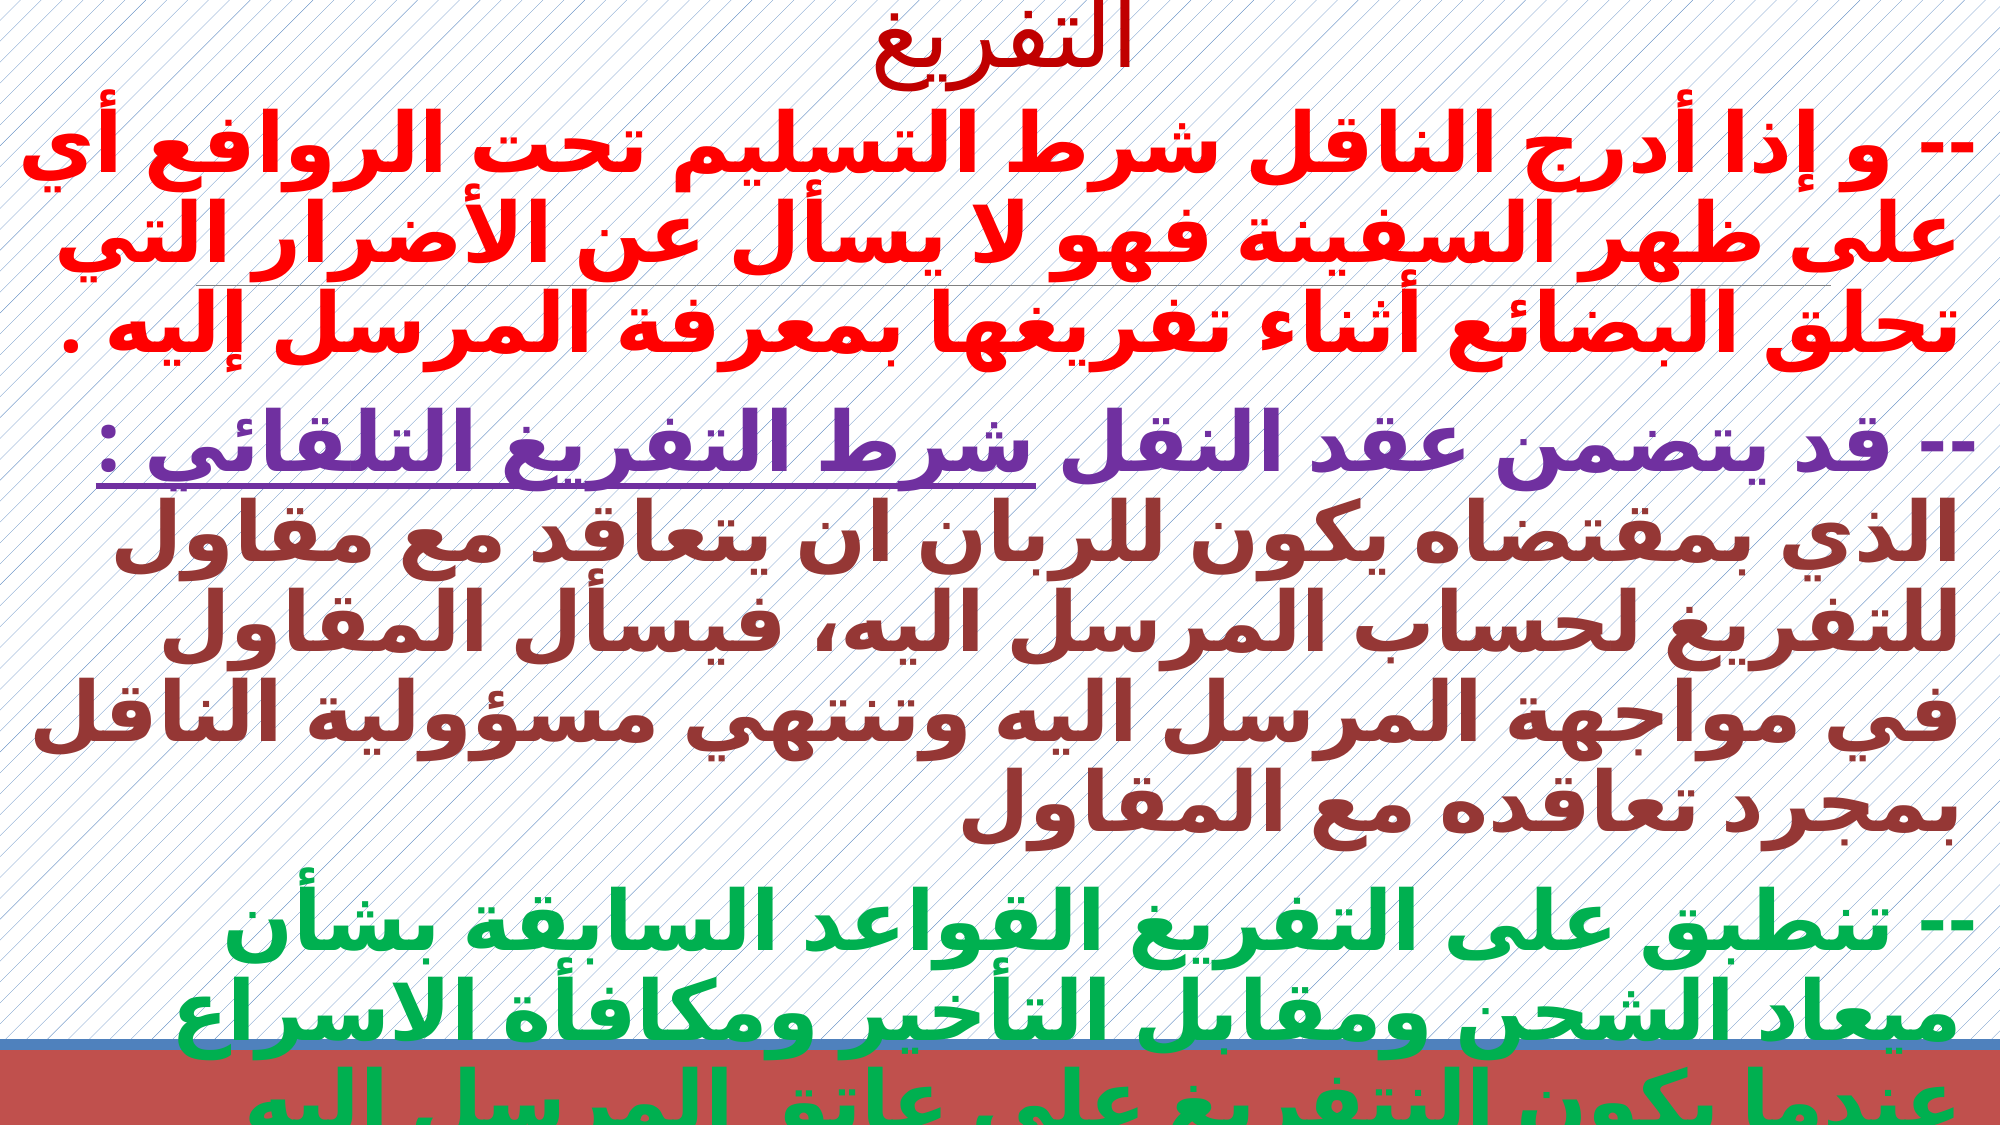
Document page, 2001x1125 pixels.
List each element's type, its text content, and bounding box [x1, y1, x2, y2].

list -- و إذا أدرج الناقل شرط التسليم تحت الروافع أي على ظهر السفينة فهو لا يسأل عن الأضرار التي تحلق البضائع أثناء تفريغها بمعرفة المرسل إليه . -- قد يتضمن عقد النقل شرط التفريغ التلقائي : الذي بمقتضاه يكون للربان ان يتعاقد مع مقاول للتفريغ لحساب المرسل اليه، فيسأل المقاول في مواجهة المرسل اليه وتنتهي مسؤولية الناقل بمجرد تعاقده مع المقاول -- تنطبق على التفريغ القواعد السابقة بشأن ميعاد الشحن ومقابل التأخير ومكافأة الاسراع عندما يكون النتفريغ على عاتق المرسل اليه بشرط في عقد النقل . [0, 93, 1979, 1031]
title التفريغ [180, 0, 1830, 93]
